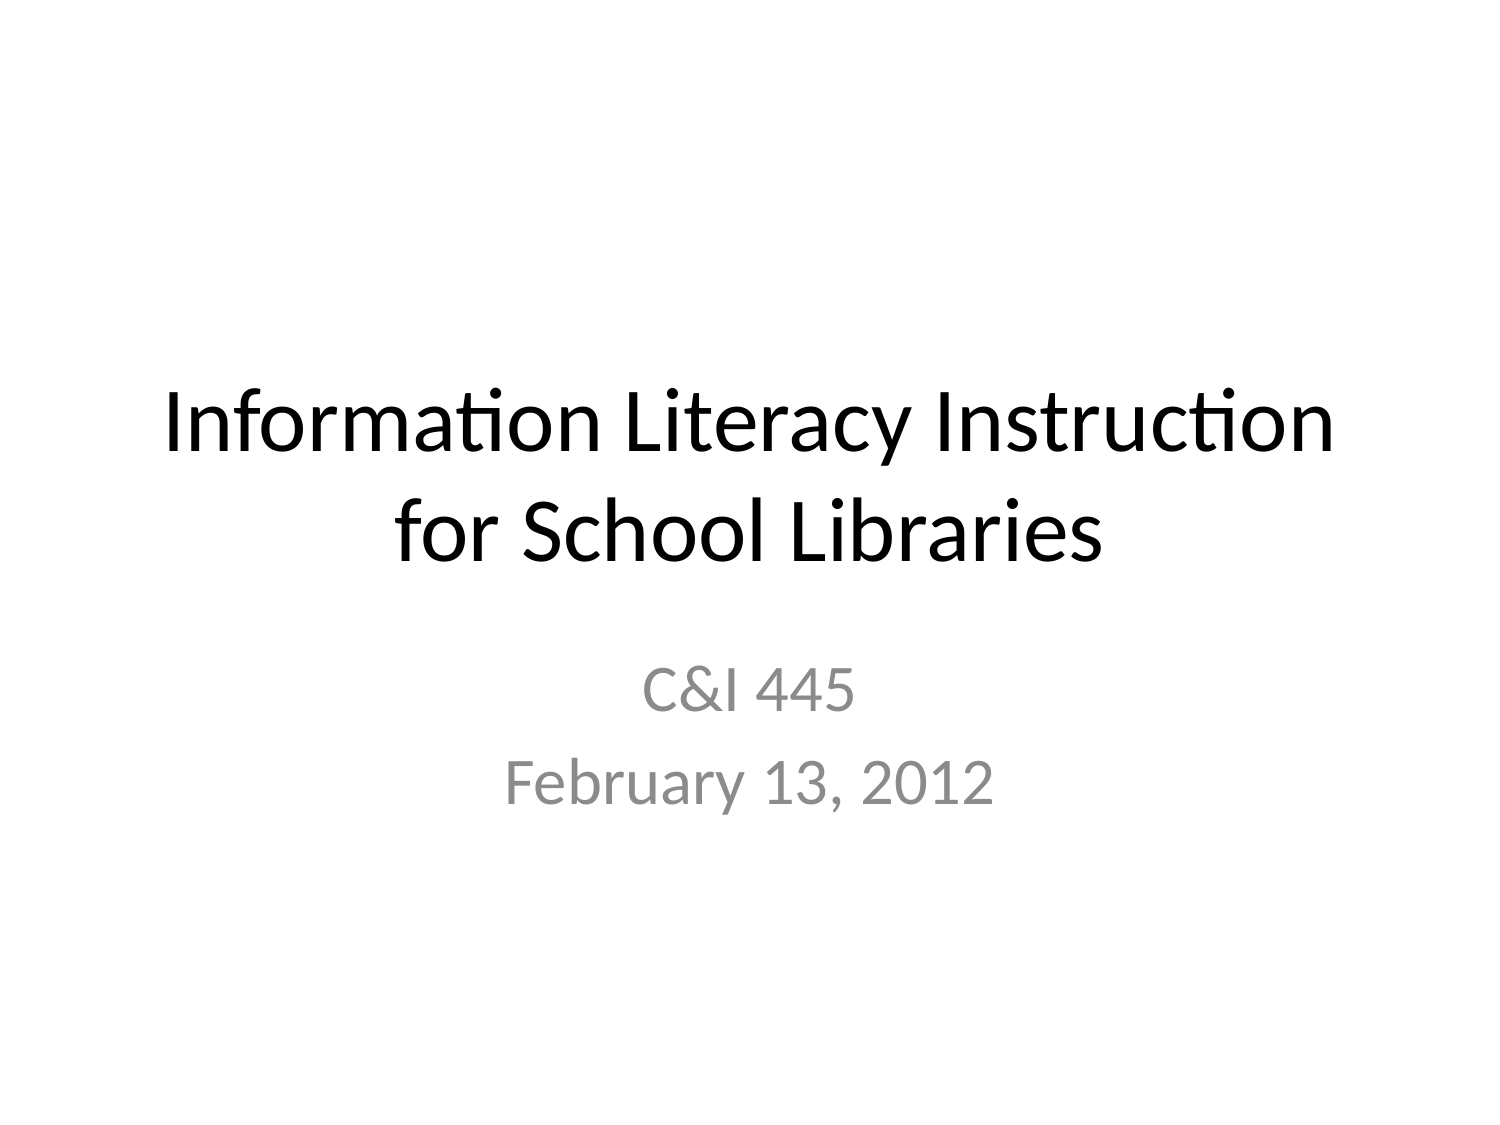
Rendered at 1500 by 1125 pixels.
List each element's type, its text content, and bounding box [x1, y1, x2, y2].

title Information Literacy Instruction for School Libraries [112, 349, 1388, 591]
subtitle C&I 445 February 13, 2012 [225, 637, 1275, 925]
